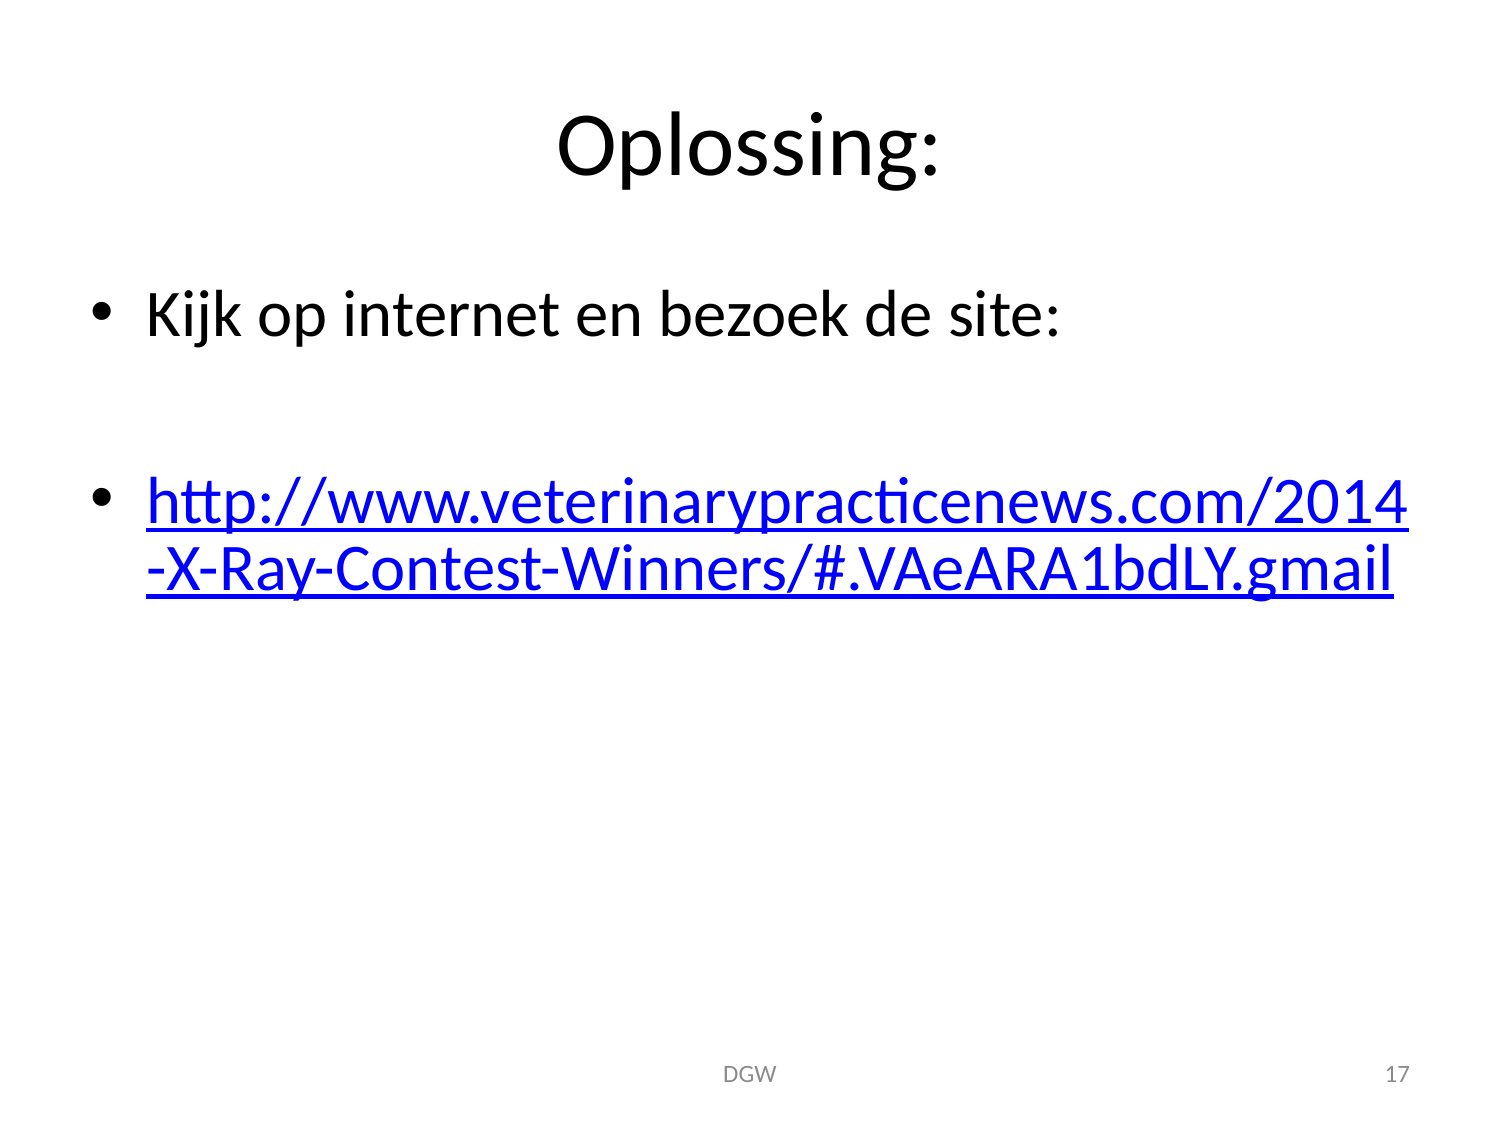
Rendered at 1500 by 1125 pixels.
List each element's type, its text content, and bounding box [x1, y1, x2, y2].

title Oplossing: [75, 45, 1425, 233]
list Kijk op internet en bezoek de site: http://www.veterinarypracticenews.com/2014-X-Ray-Contest-Winners/#.VAeARA1bdLY.gmail [75, 262, 1425, 1005]
slide_number 17 [1074, 1042, 1425, 1103]
footer DGW [512, 1042, 988, 1103]
